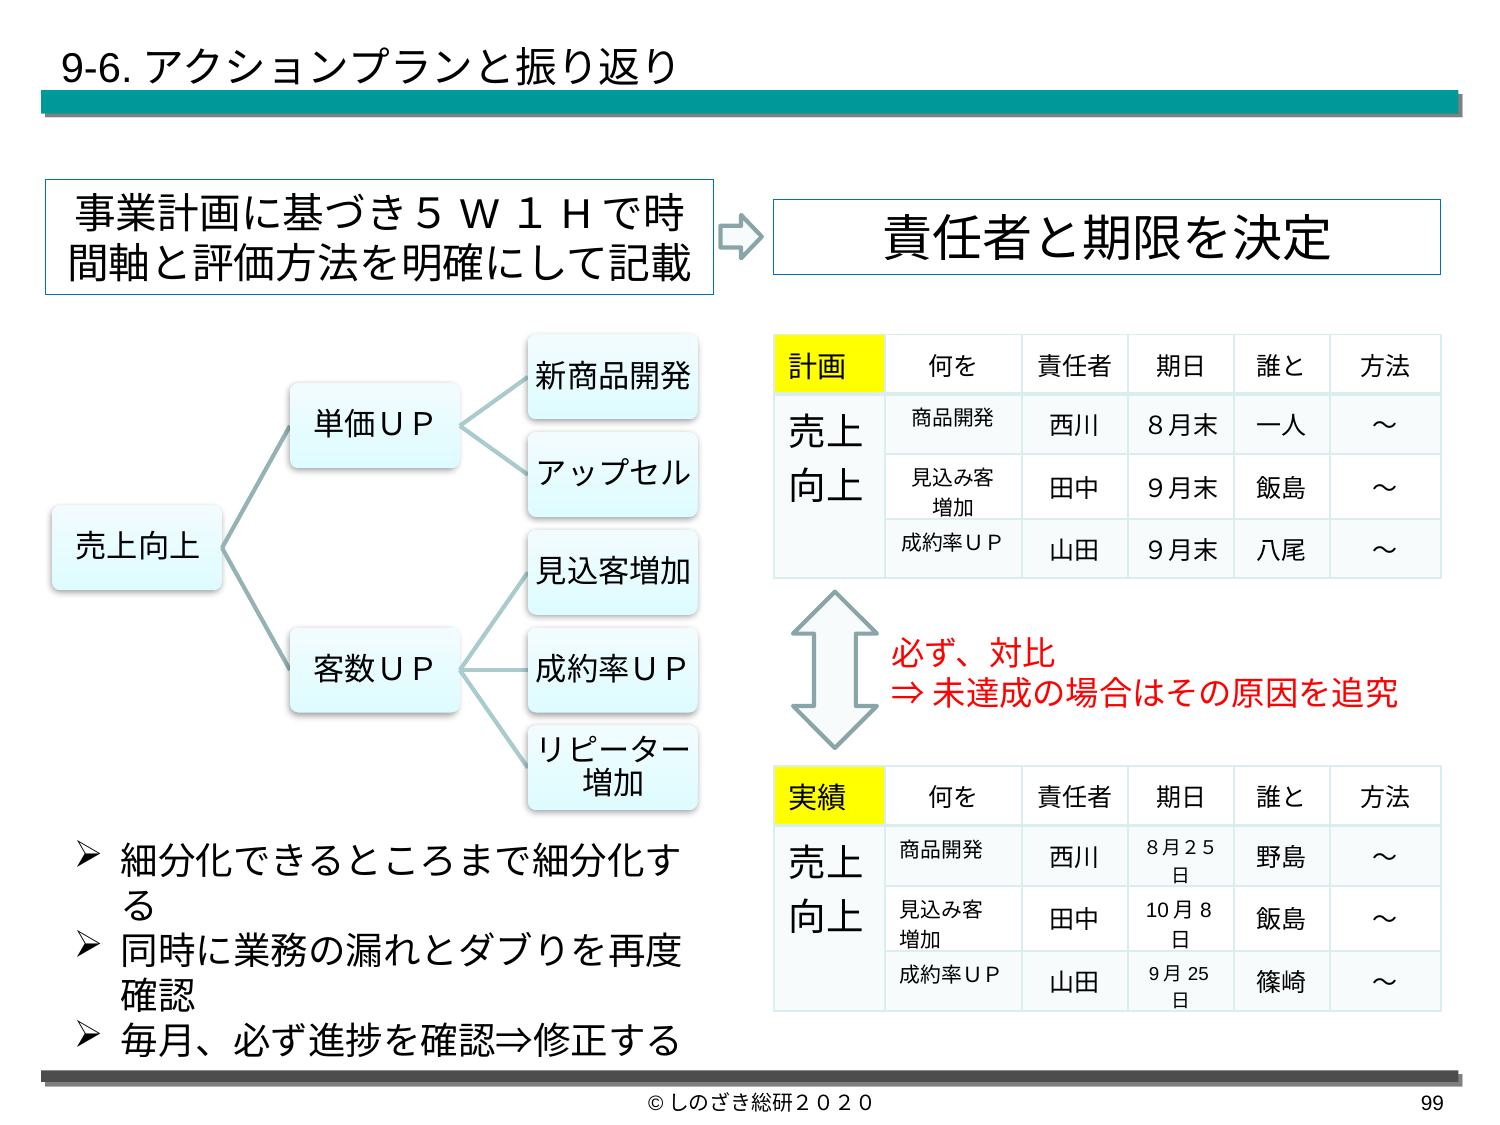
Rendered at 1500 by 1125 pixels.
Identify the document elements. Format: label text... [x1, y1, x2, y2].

table_cell 山田 [1023, 952, 1127, 1010]
text_box 細分化できるところまで細分化する 同時に業務の漏れとダブりを再度確認 毎月、必ず進捗を確認⇒修正する [58, 946, 703, 1069]
text_box 必ず、対比 ⇒未達成の場合はその原因を追究 [876, 625, 1471, 720]
table_cell 見込み客 増加 [886, 455, 1021, 518]
table_cell 八尾 [1235, 520, 1329, 577]
table_header 期日 [1129, 335, 1233, 392]
table_header 何を [886, 335, 1021, 392]
table_cell ８月末 [1129, 396, 1233, 453]
table_cell 商品開発 [886, 396, 1021, 453]
table_cell ～ [1331, 887, 1440, 950]
table_cell 売上向上 [775, 827, 884, 1010]
table_cell 篠崎 [1235, 952, 1329, 1010]
table_header 何を [886, 767, 1021, 824]
table_cell ～ [1331, 520, 1440, 577]
text_box 事業計画に基づき５W１Hで時間軸と評価方法を明確にして記載 [45, 179, 714, 295]
table_cell 西川 [1023, 396, 1127, 453]
table_header 責任者 [1023, 335, 1127, 392]
table_cell ～ [1331, 952, 1440, 1010]
table_cell 飯島 [1235, 455, 1329, 518]
table_cell 西川 [1023, 827, 1127, 885]
table_cell ～ [1331, 396, 1440, 453]
slide_number 98 [1108, 1082, 1459, 1125]
table_cell ９月末 [1129, 520, 1233, 577]
table_header 期日 [1129, 767, 1233, 824]
table_header 責任者 [1023, 767, 1127, 824]
table_cell 野島 [1235, 827, 1329, 885]
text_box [51, 196, 699, 949]
table_cell 田中 [1023, 455, 1127, 518]
table_header 方法 [1331, 767, 1440, 824]
table_cell 9月25日 [1129, 952, 1233, 1010]
table_cell 田中 [1023, 887, 1127, 950]
table_header 計画 [775, 335, 884, 392]
text_box [791, 589, 876, 751]
table_cell ～ [1331, 827, 1440, 885]
table_cell 飯島 [1235, 887, 1329, 950]
table_header 方法 [1331, 335, 1440, 392]
table_cell 商品開発 [886, 827, 1021, 885]
table_header 誰と [1235, 767, 1329, 824]
footer ©しのざき総研２０２０ [524, 1082, 1000, 1125]
table_cell ８月２５日 [1129, 827, 1233, 885]
table_cell ～ [1331, 455, 1440, 518]
table_cell ９月末 [1129, 455, 1233, 518]
table_cell 山田 [1023, 520, 1127, 577]
text_box 9-6.アクションプランと振り返り [46, 33, 816, 98]
table_cell 成約率ＵＰ [886, 952, 1021, 1010]
table_cell 成約率ＵＰ [886, 520, 1021, 577]
table_cell 売上向上 [775, 396, 884, 577]
text_box 責任者と期限を決定 [773, 199, 1441, 275]
table_header 誰と [1235, 335, 1329, 392]
table_cell 10月8日 [1129, 887, 1233, 950]
table_cell 一人 [1235, 396, 1329, 453]
table_cell 見込み客 増加 [886, 887, 1021, 950]
table_header 実績 [775, 767, 884, 824]
text_box [718, 213, 764, 261]
